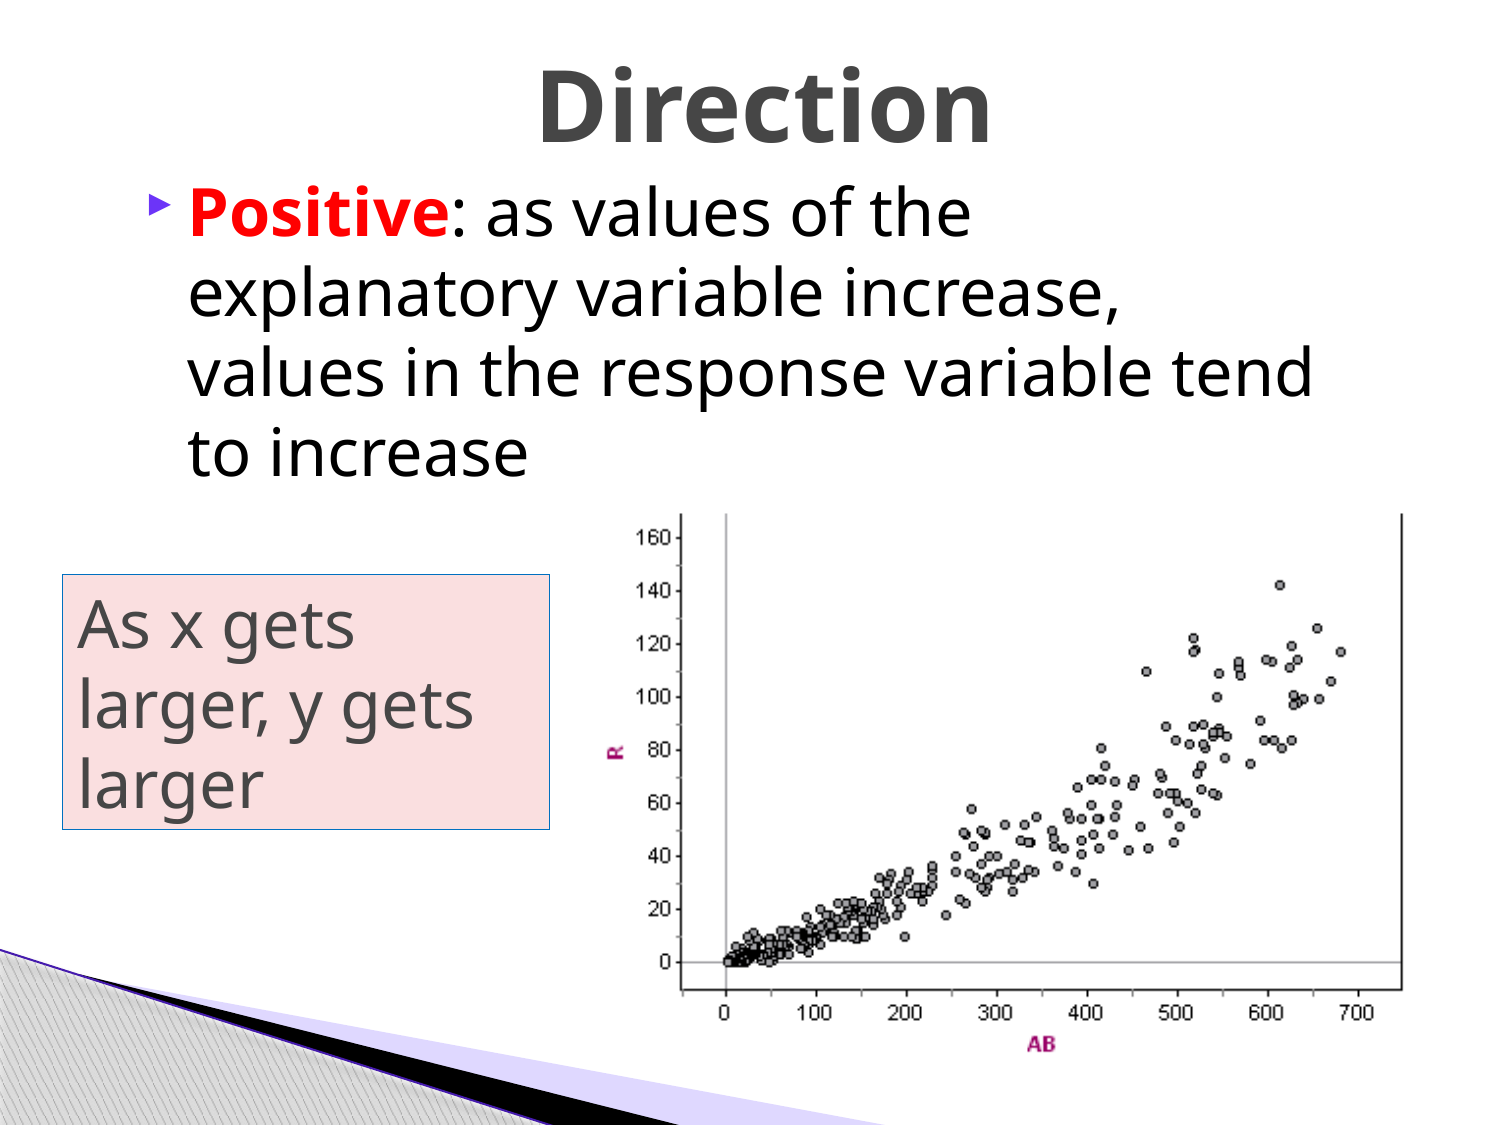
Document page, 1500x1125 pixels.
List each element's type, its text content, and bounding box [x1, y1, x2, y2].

text_box As x gets larger, y gets larger [62, 574, 550, 830]
picture [594, 512, 1413, 1064]
title Direction [150, 50, 1381, 155]
list Positive: as values of the explanatory variable increase, values in the response variable tend to increase [112, 162, 1343, 1025]
